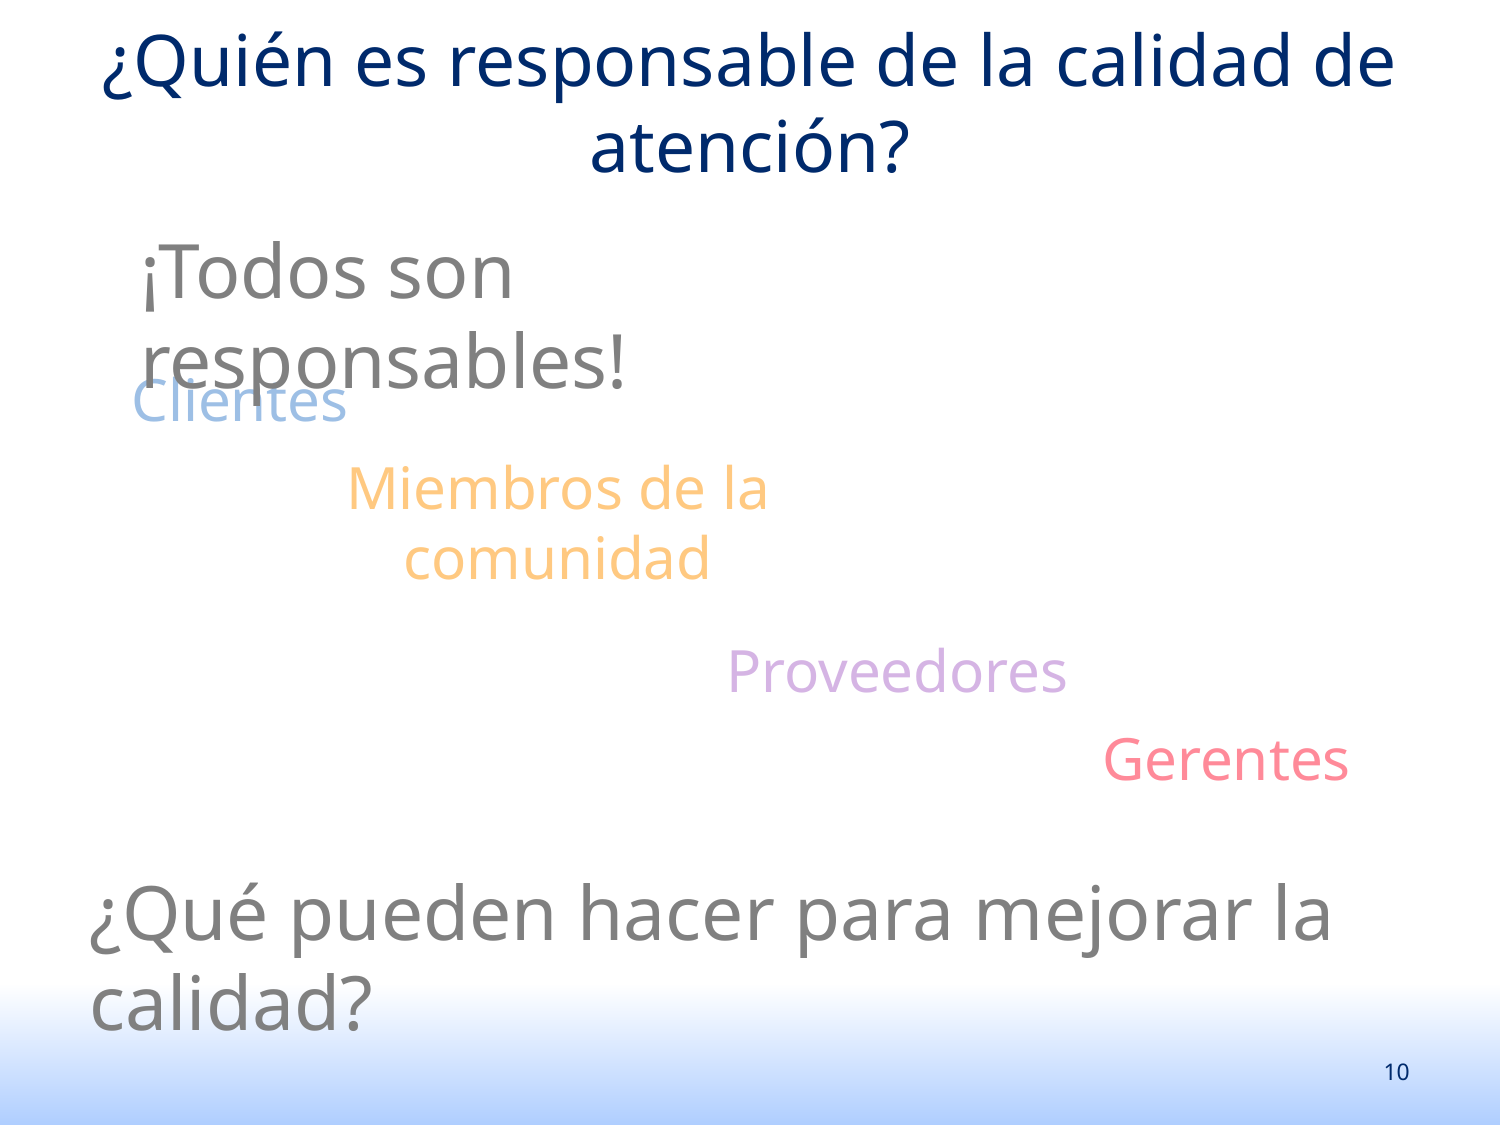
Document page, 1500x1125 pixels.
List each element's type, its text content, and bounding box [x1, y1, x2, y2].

text_box Gerentes [1032, 714, 1421, 800]
title ¿Quién es responsable de la calidad de atención? [0, 7, 1500, 195]
text_box Clientes [91, 355, 404, 440]
text_box ¡Todos son responsables! [125, 216, 975, 412]
slide_number 10 [1074, 1053, 1425, 1103]
text_box ¿Qué pueden hacer para mejorar la calidad? [75, 858, 1450, 1053]
text_box Proveedores [707, 627, 1087, 807]
text_box Miembros de la comunidad [270, 443, 846, 599]
